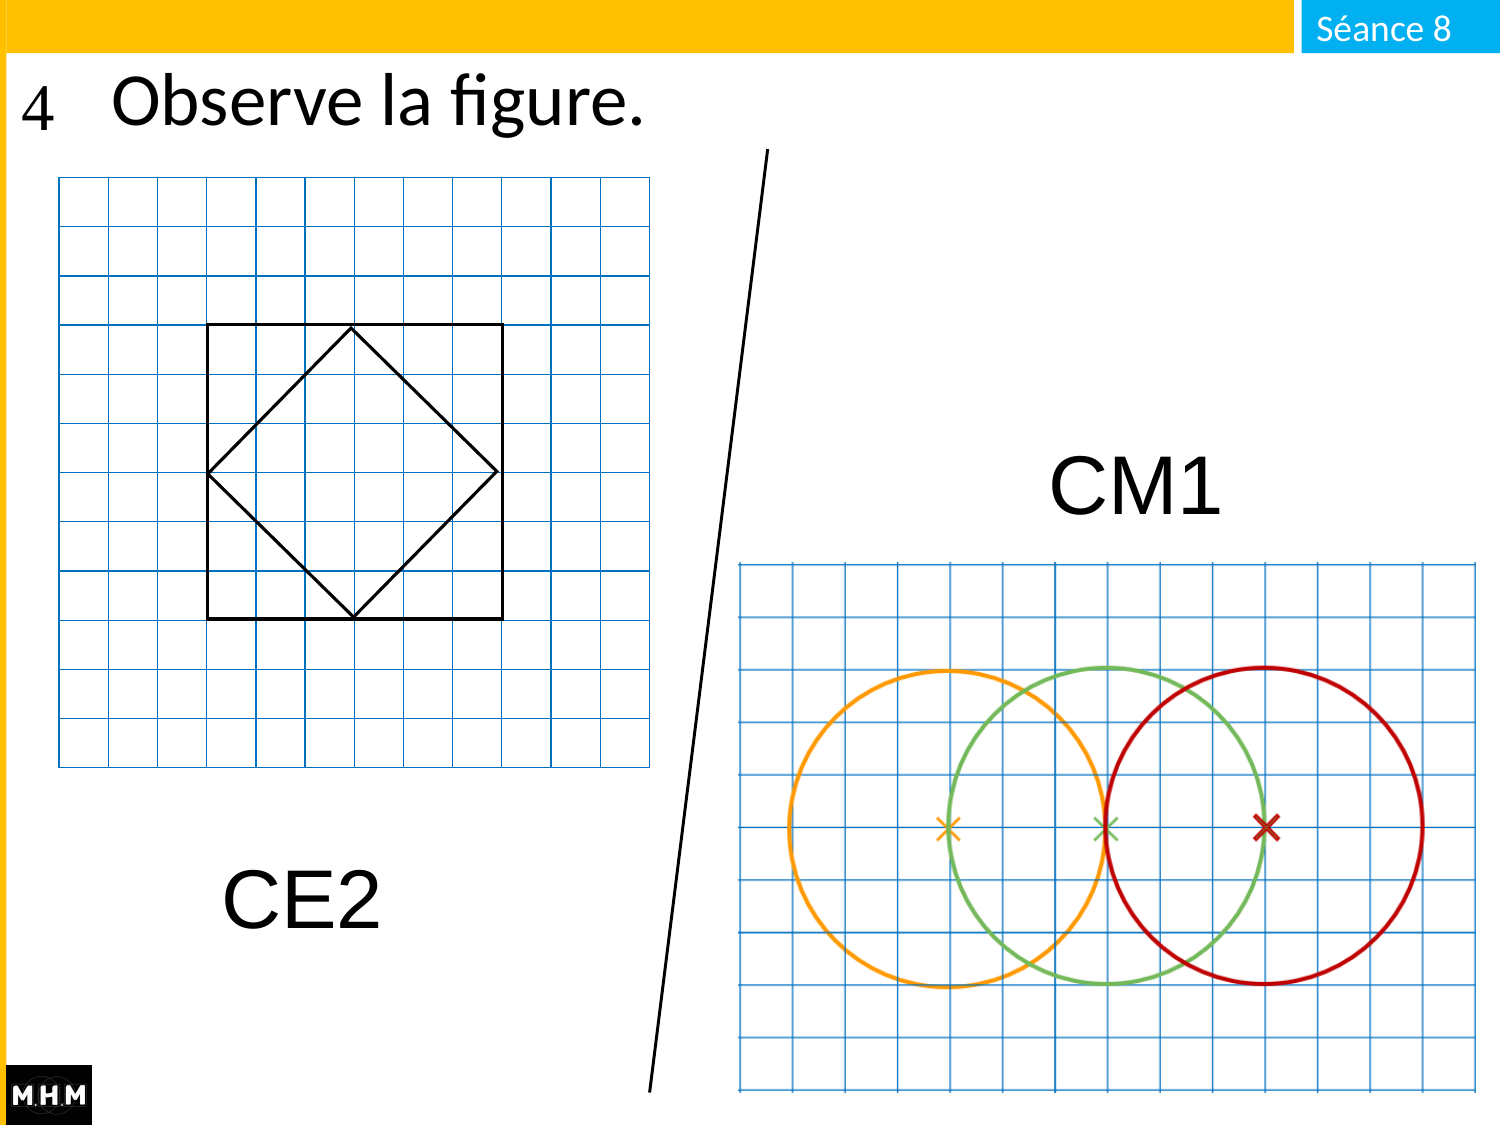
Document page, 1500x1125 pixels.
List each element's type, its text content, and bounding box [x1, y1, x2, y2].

text_box [206, 322, 505, 621]
table_cell [306, 670, 354, 718]
table_cell [109, 277, 157, 324]
table_cell [552, 277, 600, 324]
table_cell [552, 572, 600, 620]
table_cell [257, 277, 304, 322]
table_cell [355, 719, 403, 767]
table_header [601, 178, 649, 226]
table_cell [502, 621, 550, 669]
table_cell [453, 670, 501, 718]
table_cell [601, 670, 649, 718]
table_cell [109, 326, 157, 374]
table_cell [601, 621, 649, 669]
table_cell [355, 670, 403, 718]
table_cell [109, 227, 157, 275]
table_header [404, 178, 452, 226]
table_cell [60, 326, 108, 374]
table_header [158, 178, 206, 226]
table_cell [505, 522, 550, 570]
table_cell [404, 277, 452, 322]
table_cell [505, 473, 550, 521]
table_cell [158, 227, 206, 275]
text_box CM1 [1033, 423, 1241, 532]
table_cell [601, 277, 649, 324]
table_cell [601, 719, 649, 767]
table_cell [601, 375, 649, 423]
table_cell [158, 572, 206, 620]
table_cell [109, 375, 157, 423]
table_cell [505, 375, 550, 423]
table_cell [257, 670, 304, 718]
table_cell [109, 473, 157, 521]
table_cell [60, 227, 108, 275]
table_cell [158, 719, 206, 767]
table_cell [505, 326, 550, 374]
table_cell [453, 621, 501, 669]
table_cell [306, 719, 354, 767]
table_cell [109, 424, 157, 472]
table_cell [60, 375, 108, 423]
table_header [109, 178, 157, 226]
table_cell [60, 621, 108, 669]
table_cell [453, 719, 501, 767]
table_cell [552, 424, 600, 472]
table_cell [60, 670, 108, 718]
table_cell [552, 473, 600, 521]
table_cell [502, 277, 550, 324]
table_cell [552, 326, 600, 374]
table_cell [109, 572, 157, 620]
table_cell [355, 227, 403, 275]
table_cell [158, 424, 206, 472]
table_header [355, 178, 403, 226]
table_cell [60, 522, 108, 570]
title Observe la figure. [96, 60, 1391, 150]
table_cell [257, 227, 304, 275]
table_header [552, 178, 600, 226]
table_cell [60, 424, 108, 472]
table_cell [601, 522, 649, 570]
table_cell [552, 522, 600, 570]
table_cell [355, 277, 403, 322]
table_header [257, 178, 304, 226]
table_cell [552, 227, 600, 275]
table_cell [453, 277, 501, 322]
table_cell [453, 227, 501, 275]
table_cell [505, 572, 550, 620]
table_cell [60, 572, 108, 620]
table_cell [257, 719, 304, 767]
table_cell [601, 227, 649, 275]
table_cell [207, 670, 255, 718]
table_cell [109, 670, 157, 718]
table_cell [552, 621, 600, 669]
table_cell [601, 572, 649, 620]
table_cell [158, 621, 206, 669]
table_cell [404, 227, 452, 275]
table_cell [404, 670, 452, 718]
table_cell [502, 227, 550, 275]
text_box [204, 325, 500, 621]
table_cell [109, 522, 157, 570]
table_header [306, 178, 354, 226]
table_cell [404, 719, 452, 767]
text_box CE2 [206, 837, 414, 945]
table_cell [109, 621, 157, 669]
table_cell [306, 277, 354, 322]
table_cell [158, 326, 206, 374]
table_cell [158, 473, 206, 521]
table_cell [552, 670, 600, 718]
table_cell [109, 719, 157, 767]
table_cell [158, 277, 206, 324]
table_cell [257, 621, 304, 669]
table_cell [207, 227, 255, 275]
table_cell [306, 227, 354, 275]
table_cell [601, 424, 649, 472]
table_cell [207, 719, 255, 767]
table_cell [355, 621, 403, 669]
table_cell [552, 719, 600, 767]
picture [737, 561, 1477, 1093]
table_cell [158, 670, 206, 718]
picture [6, 1065, 92, 1125]
table_cell [158, 375, 206, 423]
table_cell [601, 326, 649, 374]
table_cell [505, 424, 550, 472]
table_cell [601, 473, 649, 521]
table_header [60, 178, 108, 226]
table_cell [60, 277, 108, 324]
table_cell [306, 621, 354, 669]
table_cell [60, 719, 108, 767]
table_cell [404, 621, 452, 669]
table_cell [60, 473, 108, 521]
table_cell [158, 522, 206, 570]
table_cell [207, 277, 255, 322]
table_cell [552, 375, 600, 423]
table_header [207, 178, 255, 226]
table_header [453, 178, 501, 226]
table_cell [502, 670, 550, 718]
table_cell [502, 719, 550, 767]
table_header [502, 178, 550, 226]
table_cell [207, 621, 255, 669]
